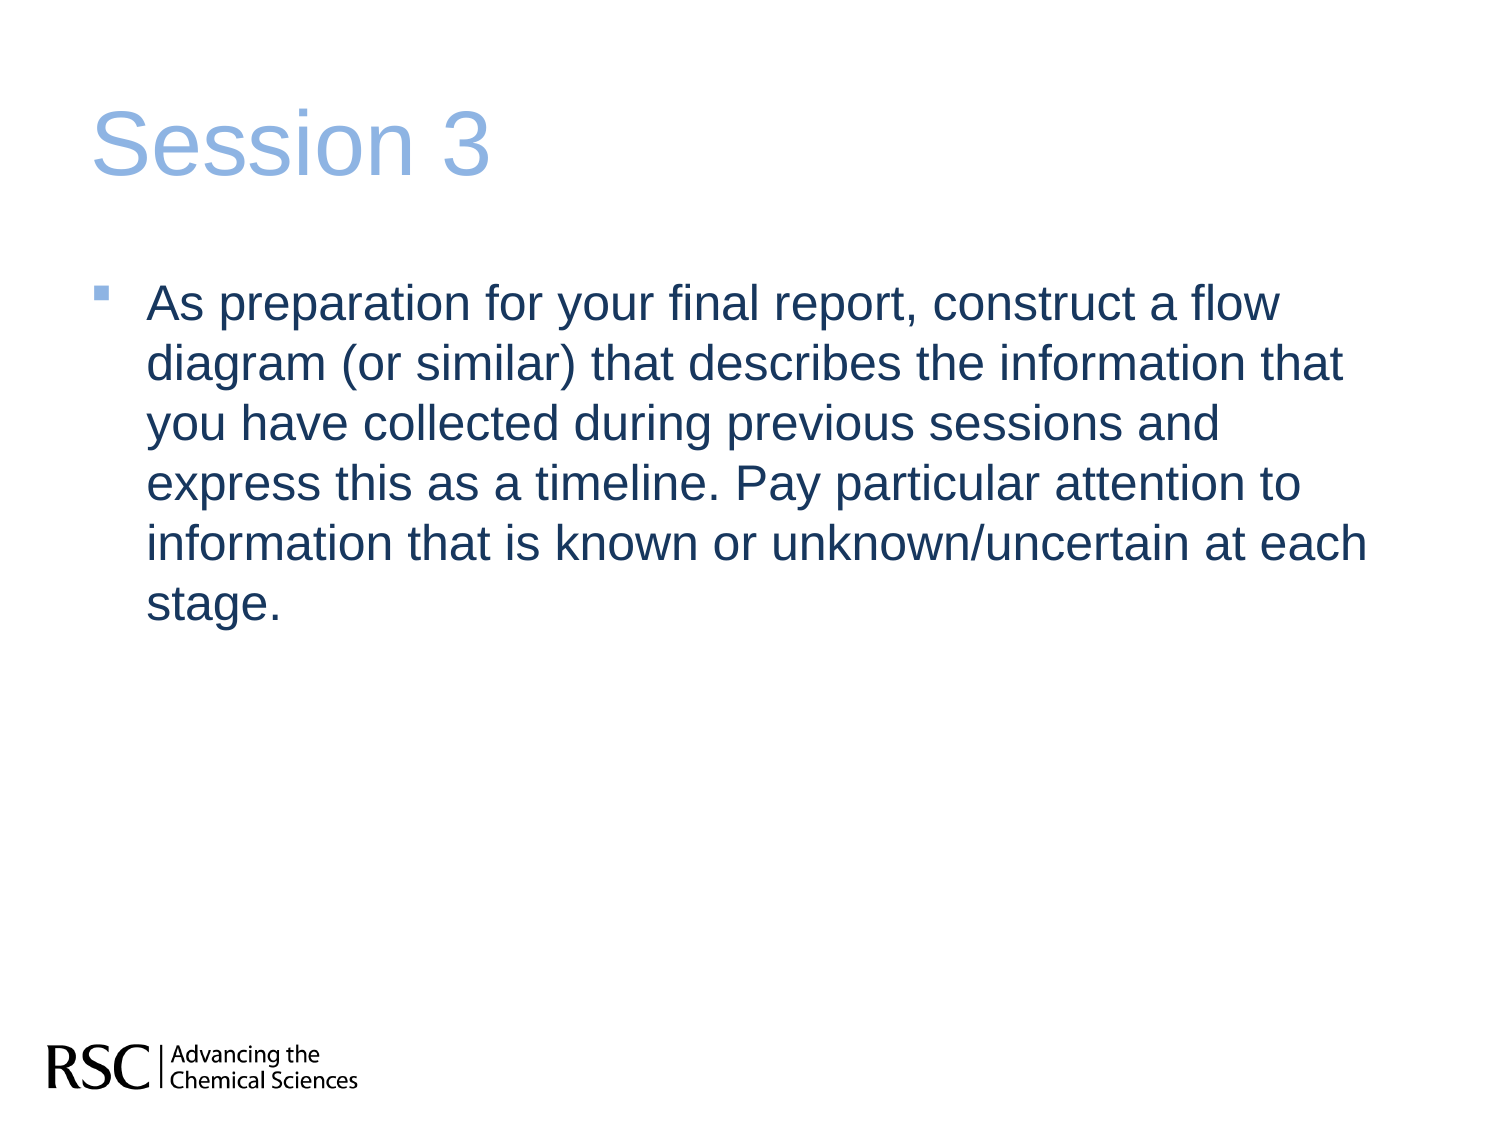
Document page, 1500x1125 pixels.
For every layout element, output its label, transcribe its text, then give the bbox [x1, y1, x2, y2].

list As preparation for your final report, construct a flow diagram (or similar) that describes the information that you have collected during previous sessions and express this as a timeline. Pay particular attention to information that is known or unknown/uncertain at each stage. [75, 262, 1425, 1005]
title Session 3 [75, 45, 1425, 233]
